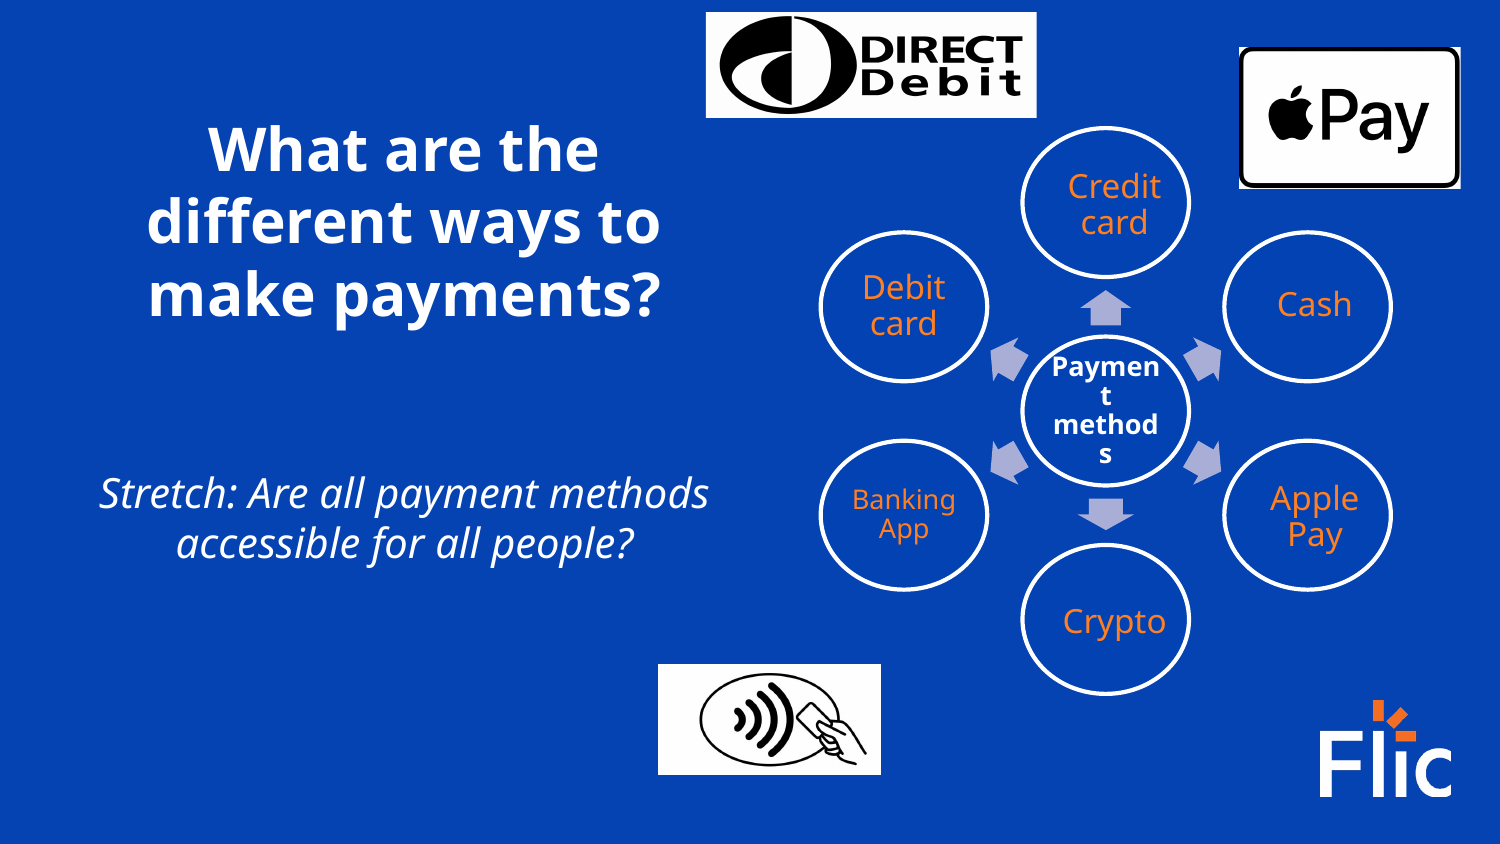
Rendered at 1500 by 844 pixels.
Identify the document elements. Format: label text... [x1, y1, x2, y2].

text_box What are the different ways to make payments? [67, 103, 742, 336]
picture [658, 663, 881, 776]
picture [1320, 700, 1451, 797]
picture [1238, 46, 1461, 189]
text_box Stretch: Are all payment methods accessible for all people? [67, 459, 742, 575]
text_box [820, 127, 1392, 695]
picture [705, 12, 1037, 119]
